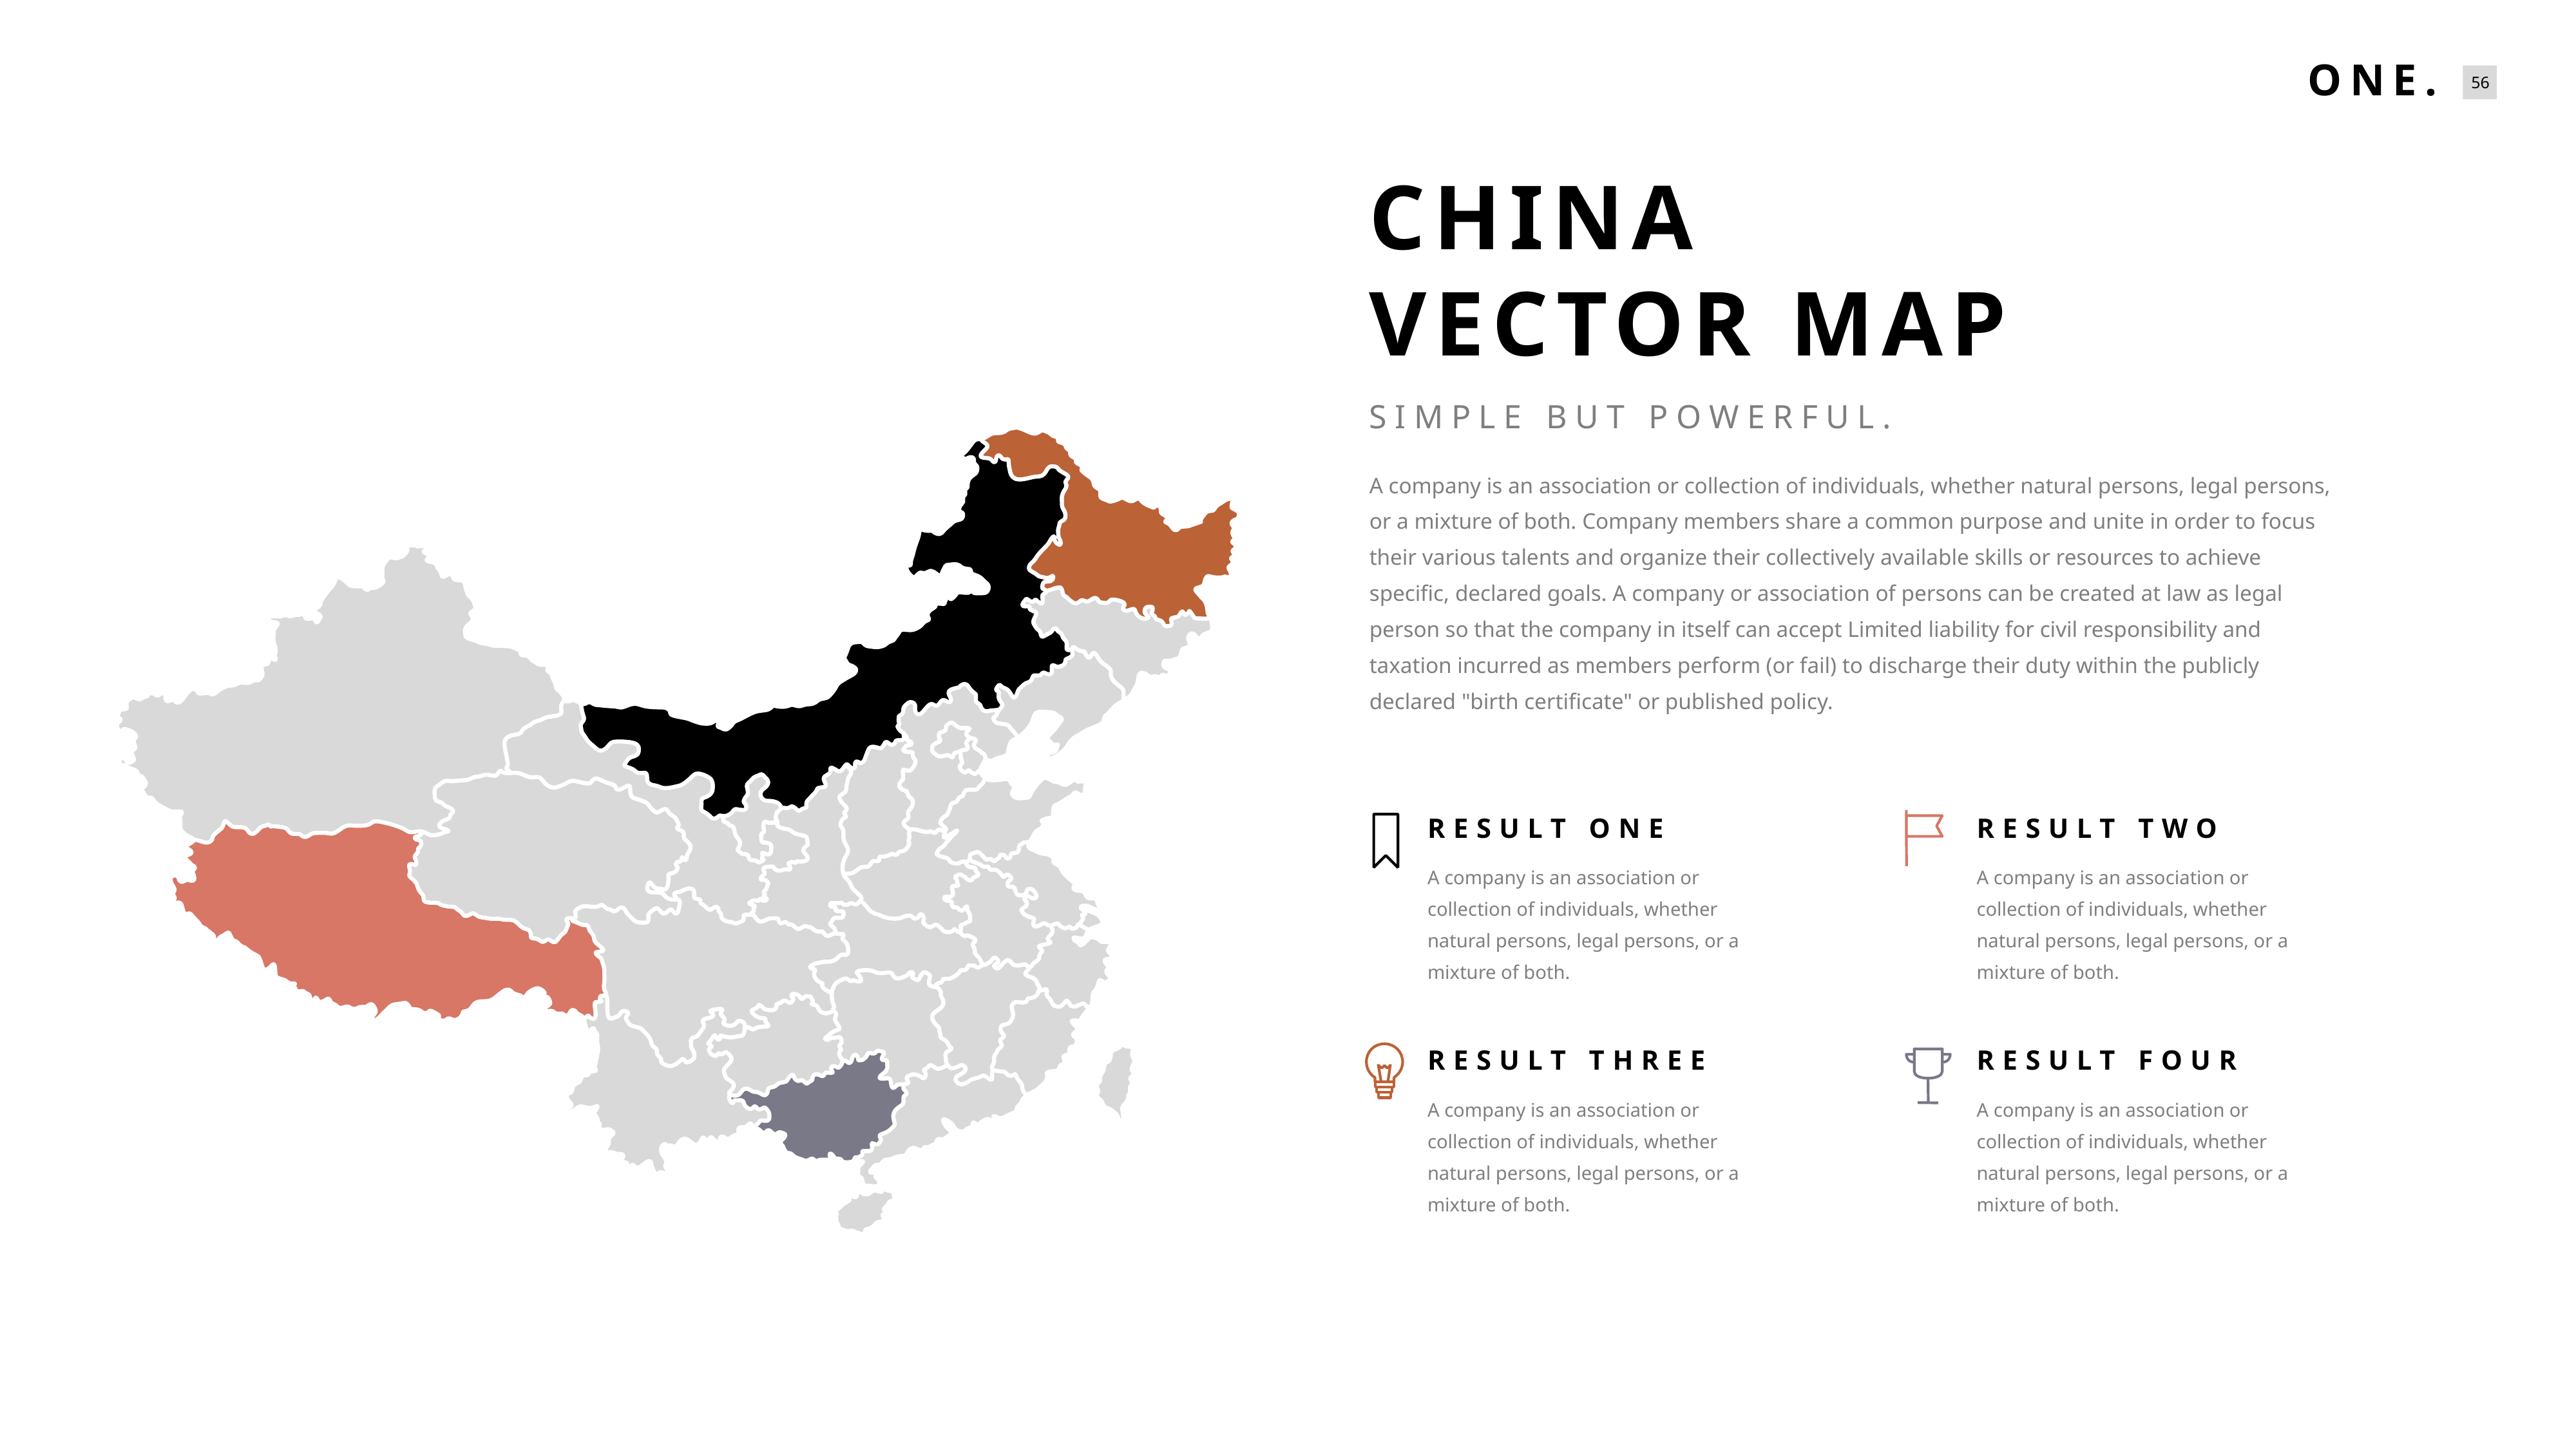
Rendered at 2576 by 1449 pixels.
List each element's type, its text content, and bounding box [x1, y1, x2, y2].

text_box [115, 427, 1239, 1236]
text_box RESULT FOUR [1957, 1021, 2325, 1086]
text_box A company is an association or collection of individuals, whether natural persons, legal persons, or a mixture of both. [1408, 1086, 1776, 1225]
text_box A company is an association or collection of individuals, whether natural persons, legal persons, or a mixture of both. [1408, 853, 1776, 993]
text_box RESULT THREE [1408, 1021, 1776, 1086]
text_box A company is an association or collection of individuals, whether natural persons, legal persons, or a mixture of both. Company members share a common purpose and unite in order to focus their various talents and organize their collectively available skills or resources to achieve specific, declared goals. A company or association of persons can be created at law as legal person so that the company in itself can accept Limited liability for civil responsibility and taxation incurred as members perform (or fail) to discharge their duty within the publicly declared "birth certificate" or published policy. [1350, 451, 2356, 723]
text_box SIMPLE BUT POWERFUL. [1360, 392, 2228, 440]
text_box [1906, 1048, 1951, 1103]
text_box RESULT ONE [1408, 788, 1776, 853]
text_box A company is an association or collection of individuals, whether natural persons, legal persons, or a mixture of both. [1957, 1086, 2325, 1225]
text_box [1906, 810, 1943, 866]
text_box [1366, 1043, 1403, 1098]
text_box [1373, 814, 1398, 868]
text_box CHINA VECTOR MAP [1360, 156, 2295, 378]
text_box A company is an association or collection of individuals, whether natural persons, legal persons, or a mixture of both. [1957, 853, 2325, 993]
text_box RESULT TWO [1957, 788, 2325, 853]
